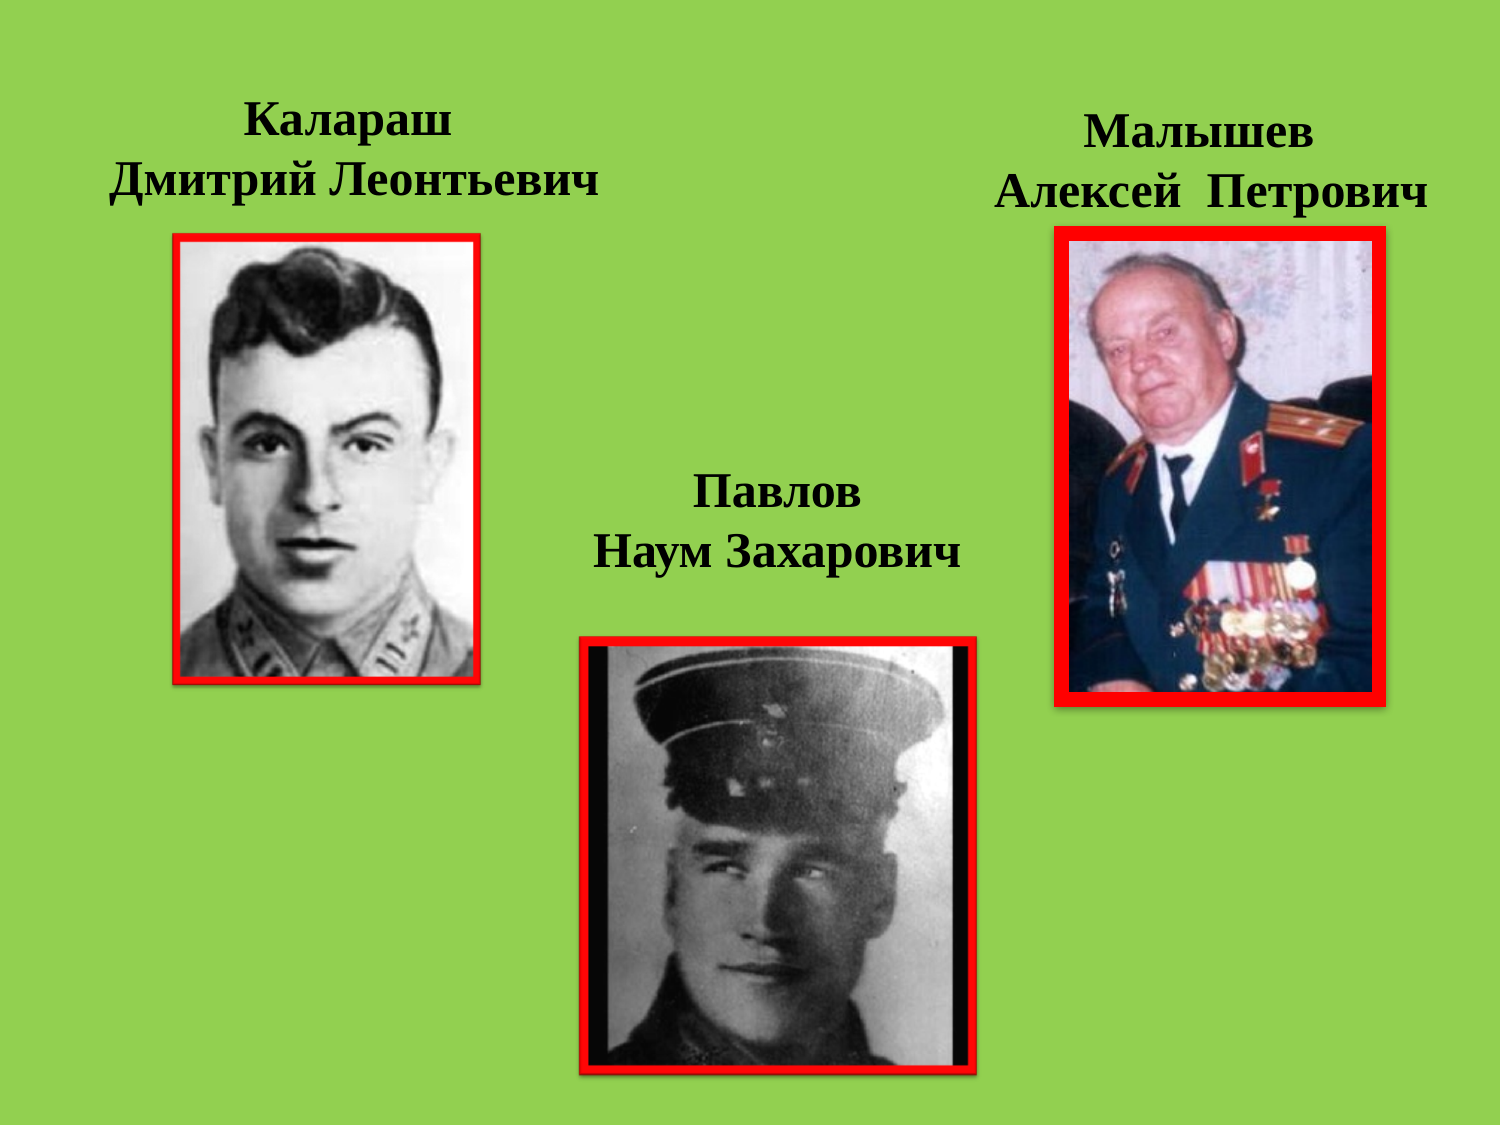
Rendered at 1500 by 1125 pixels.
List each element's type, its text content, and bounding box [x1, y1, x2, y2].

picture [572, 630, 983, 1085]
picture [166, 228, 486, 693]
text_box Павлов Наум Захарович [505, 449, 1049, 585]
title Малышев Алексей Петрович [950, 46, 1473, 267]
text_box Калараш Дмитрий Леонтьевич [29, 78, 680, 213]
picture [1068, 240, 1373, 693]
